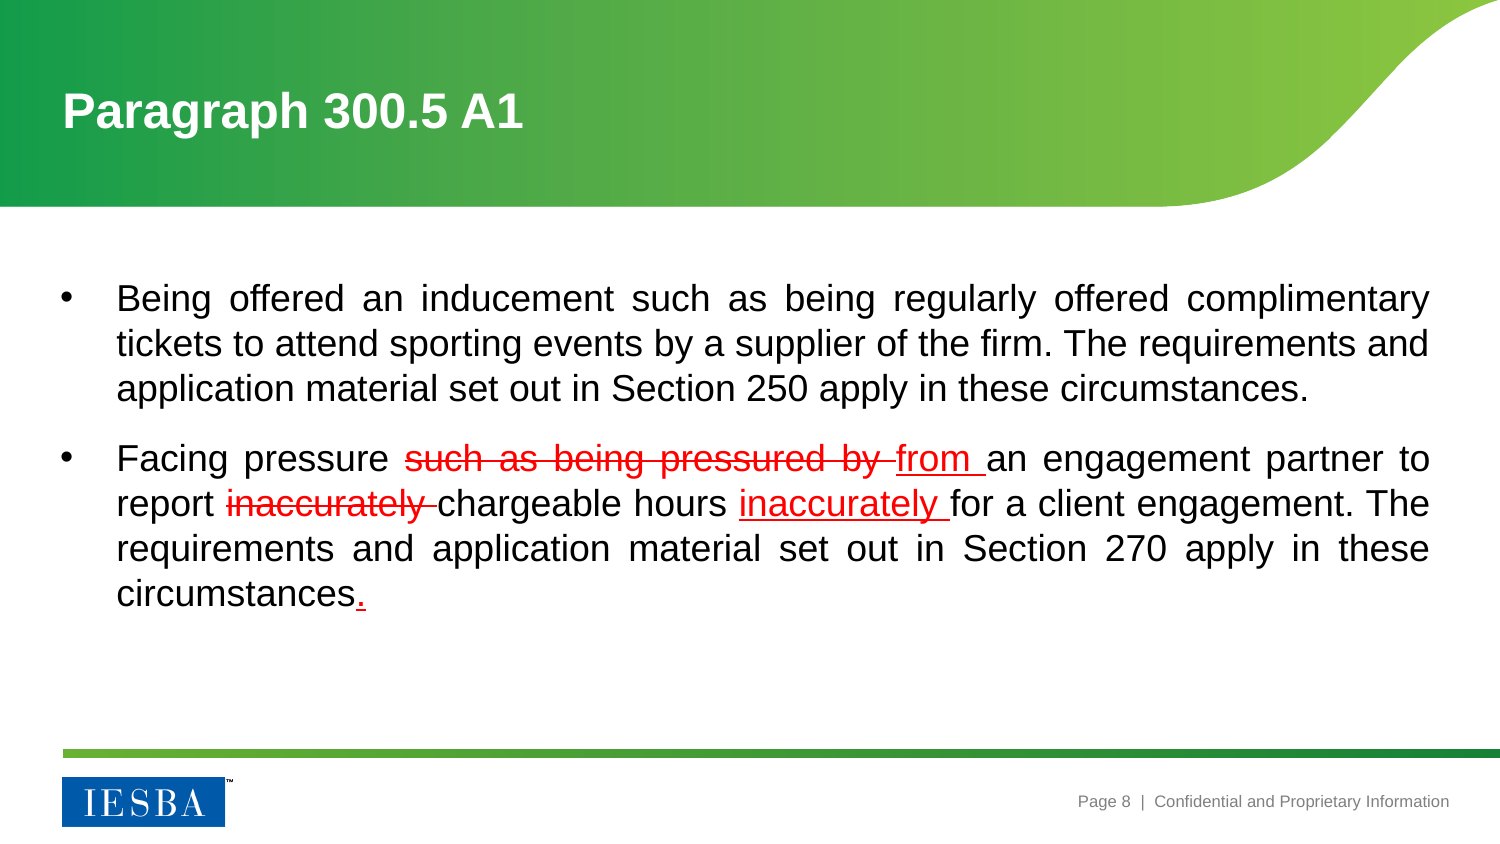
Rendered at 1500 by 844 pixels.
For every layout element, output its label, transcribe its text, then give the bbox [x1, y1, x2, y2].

picture [62, 777, 233, 827]
text_box Being offered an inducement such as being regularly offered complimentary tickets to attend sporting events by a supplier of the firm. The requirements and application material set out in Section 250 apply in these circumstances. Facing pressure such as being pressured by from an engagement partner to report inaccurately chargeable hours inaccurately for a client engagement. The requirements and application material set out in Section 270 apply in these circumstances. [45, 266, 1446, 622]
title Paragraph 300.5 A1 [62, 75, 1300, 142]
picture [0, 0, 1500, 207]
